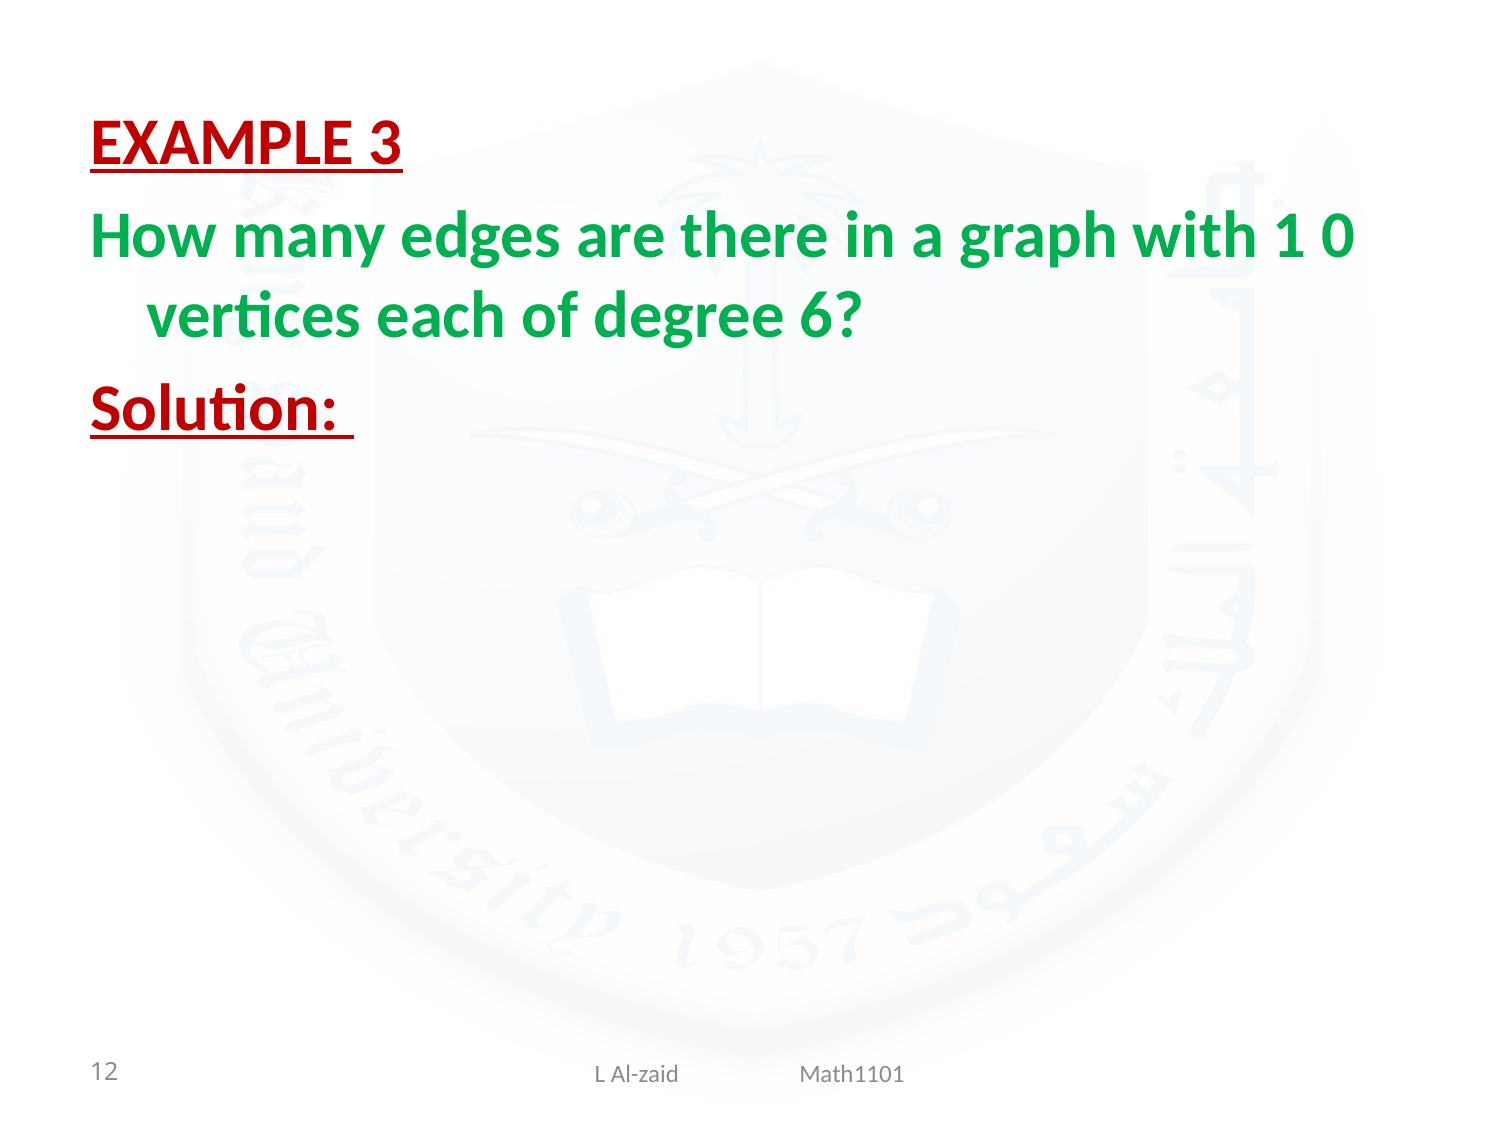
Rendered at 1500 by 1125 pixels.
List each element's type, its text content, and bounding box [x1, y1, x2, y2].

footer L Al-zaid Math1101 [512, 1042, 988, 1103]
slide_number 12 [75, 1042, 425, 1103]
list EXAMPLE 3 How many edges are there in a graph with 1 0 vertices each of degree 6? Solution: [75, 90, 1425, 1005]
